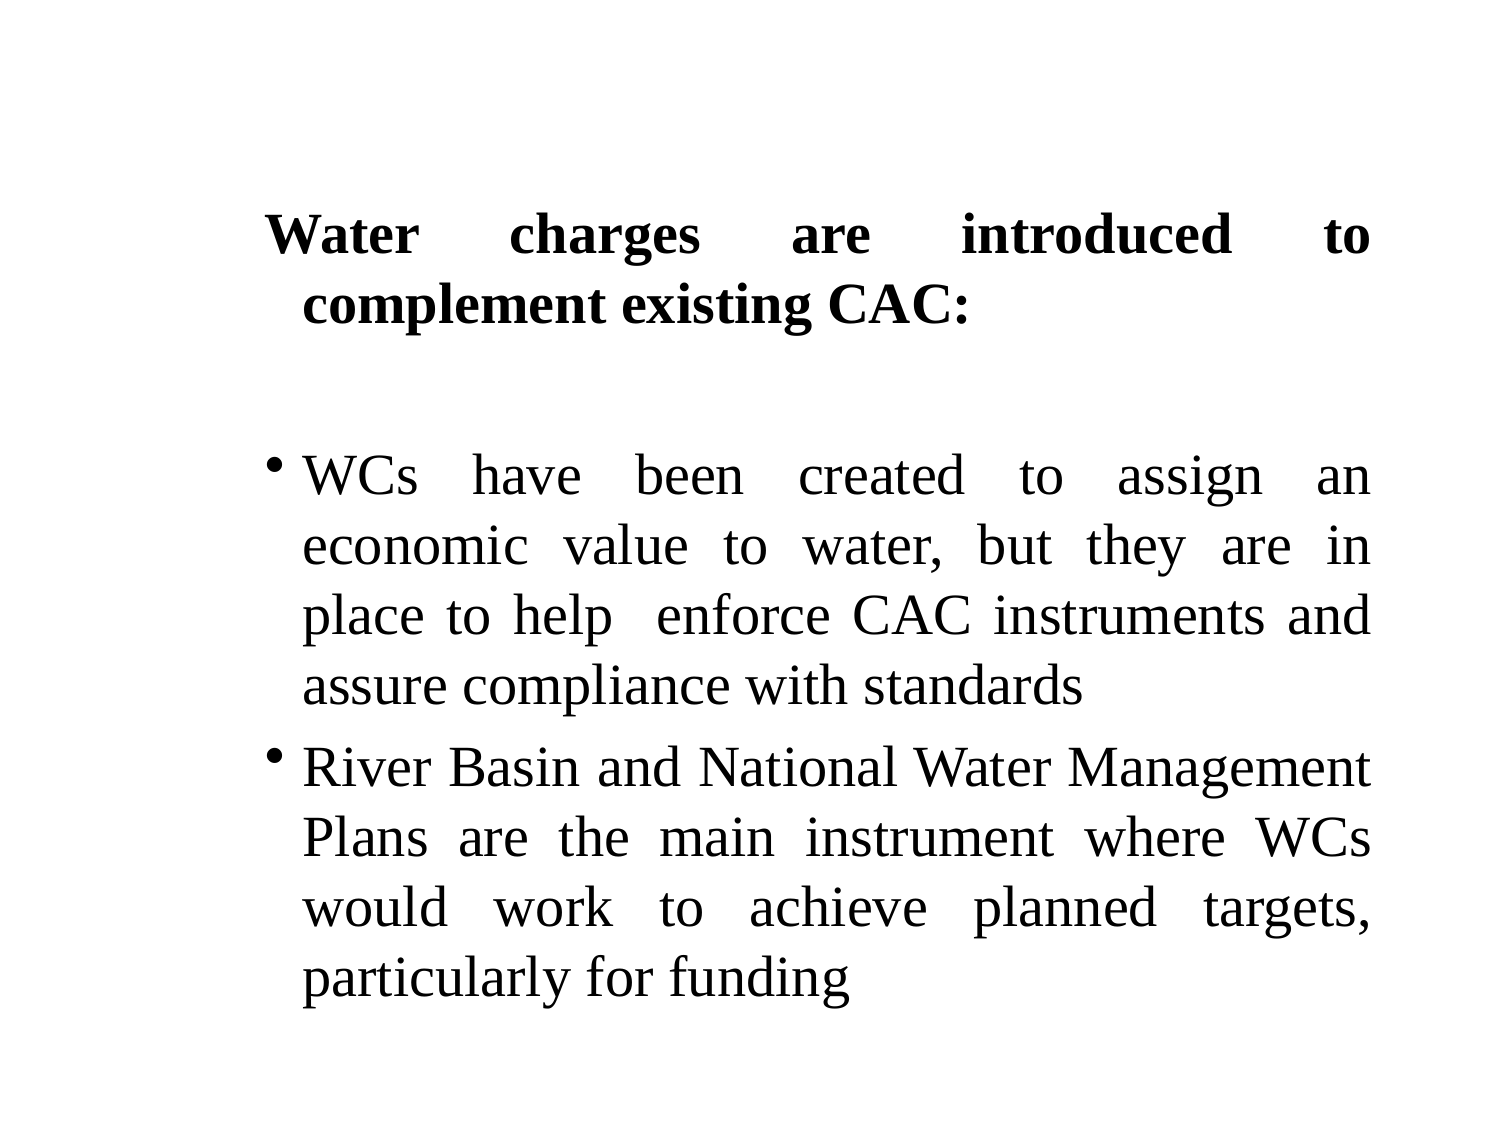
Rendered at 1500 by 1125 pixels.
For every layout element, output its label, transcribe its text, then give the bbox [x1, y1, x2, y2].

list Water charges are introduced to complement existing CAC: WCs have been created to assign an economic value to water, but they are in place to help enforce CAC instruments and assure compliance with standards River Basin and National Water Management Plans are the main instrument where WCs would work to achieve planned targets, particularly for funding [99, 187, 1388, 1026]
